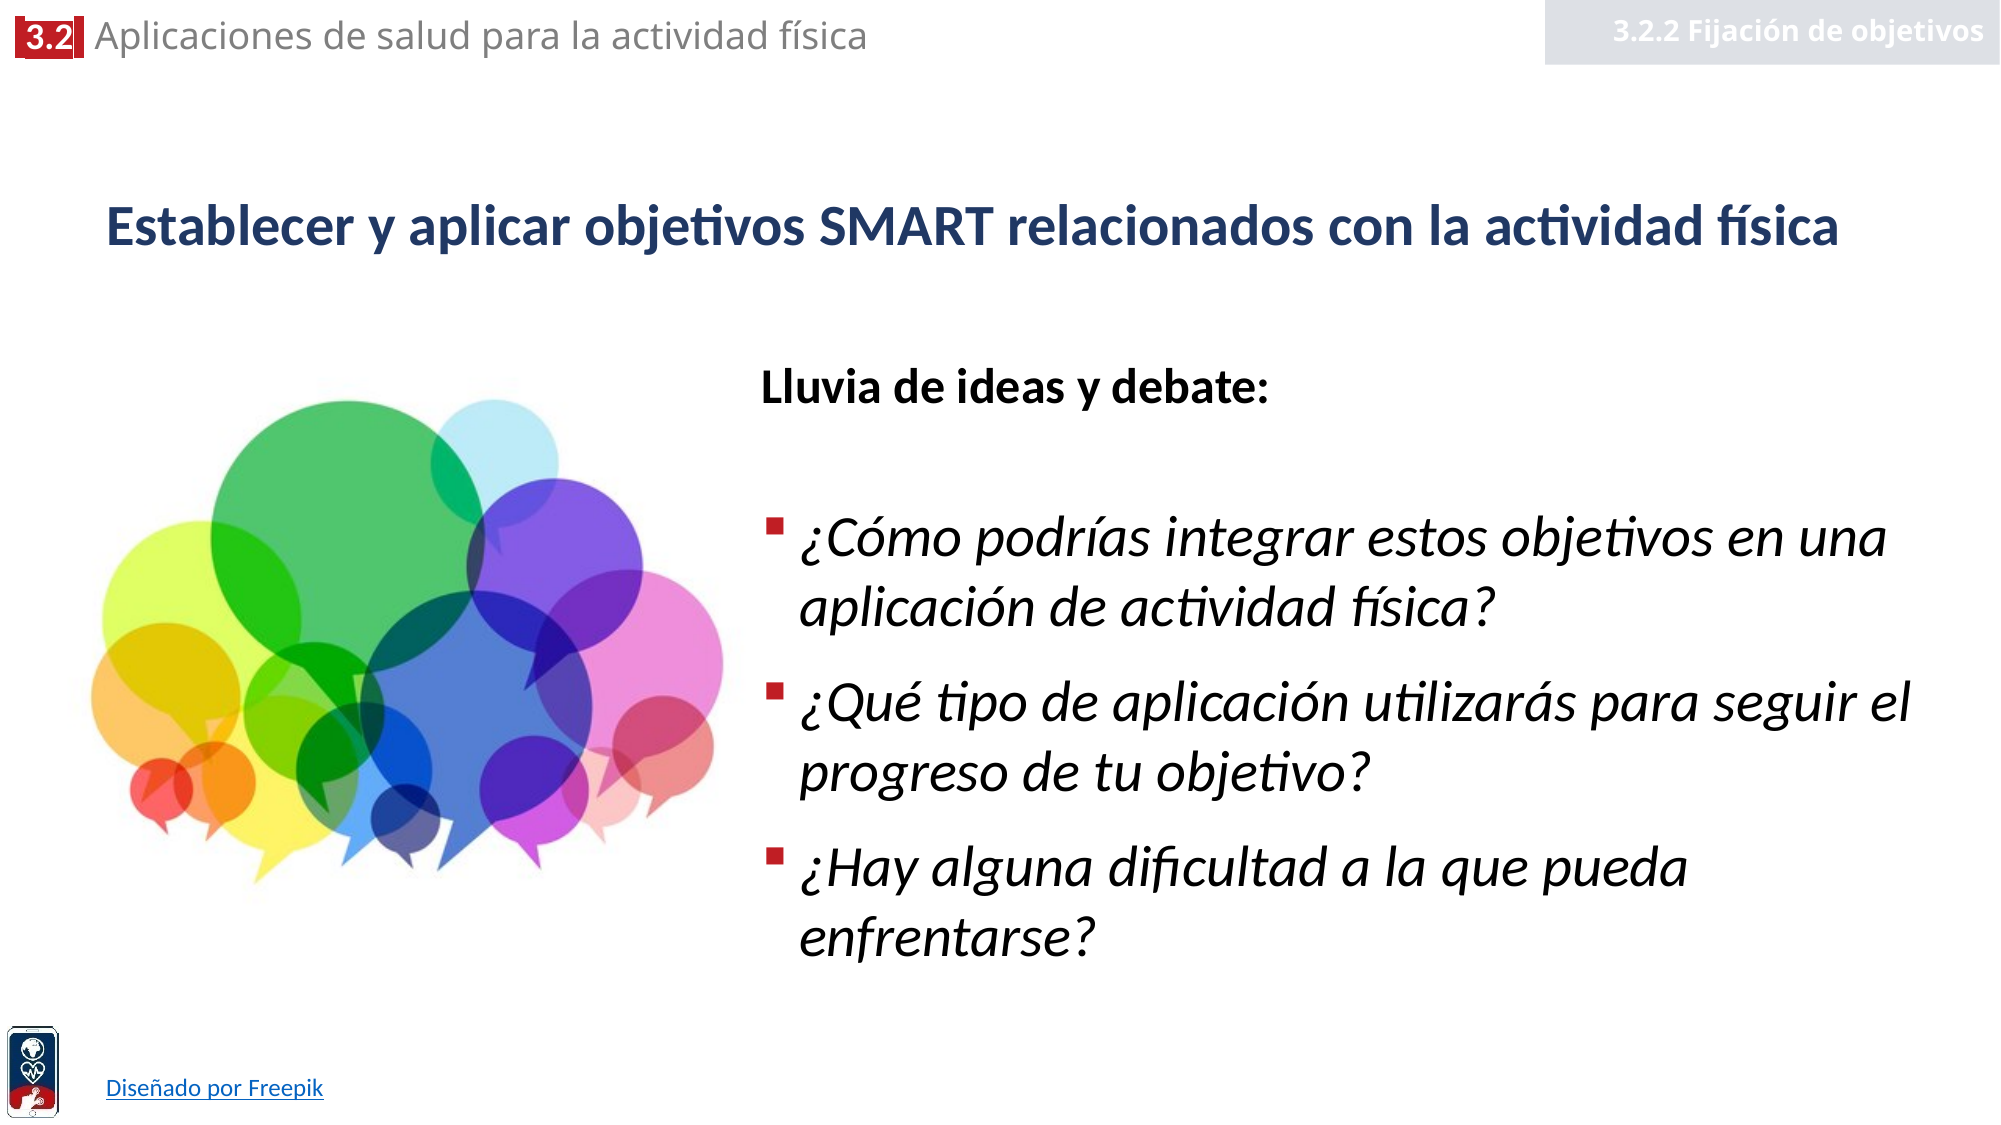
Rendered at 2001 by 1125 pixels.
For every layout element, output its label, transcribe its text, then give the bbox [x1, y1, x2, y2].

text_box 3.2.2 Fijación de objetivos [1545, 0, 2000, 65]
title Establecer y aplicar objetivos SMART relacionados con la actividad física [91, 177, 1906, 277]
picture [7, 1026, 59, 1118]
list Lluvia de ideas y debate: ¿Cómo podrías integrar estos objetivos en una aplicación de actividad física? ¿Qué tipo de aplicación utilizarás para seguir el progreso de tu objetivo? ¿Hay alguna dificultad a la que pueda enfrentarse? [746, 345, 1945, 1065]
text_box Diseñado por Freepik [91, 1064, 1102, 1110]
picture [55, 374, 747, 907]
